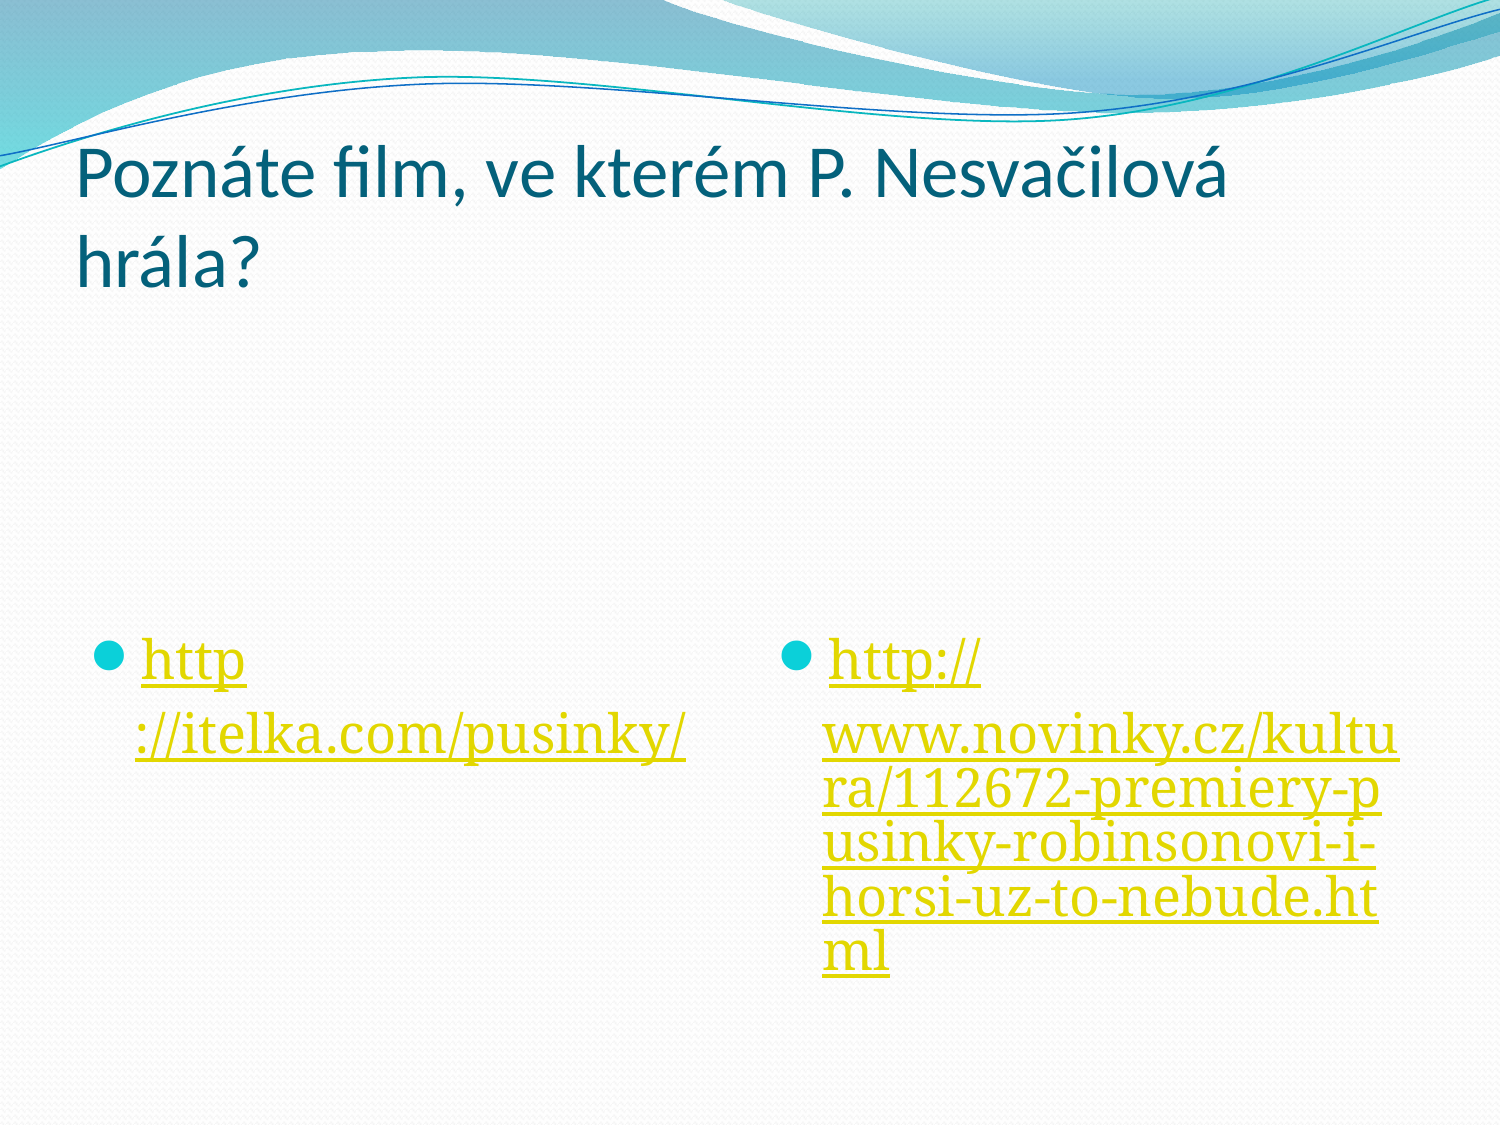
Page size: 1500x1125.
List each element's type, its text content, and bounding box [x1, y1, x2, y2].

list http://www.novinky.cz/kultura/112672-premiery-pusinky-robinsonovi-i-horsi-uz-to-nebude.html [762, 314, 1425, 1043]
list http://itelka.com/pusinky/ [75, 314, 738, 1043]
title Poznáte film, ve kterém P. Nesvačilová hrála? [75, 115, 1425, 303]
